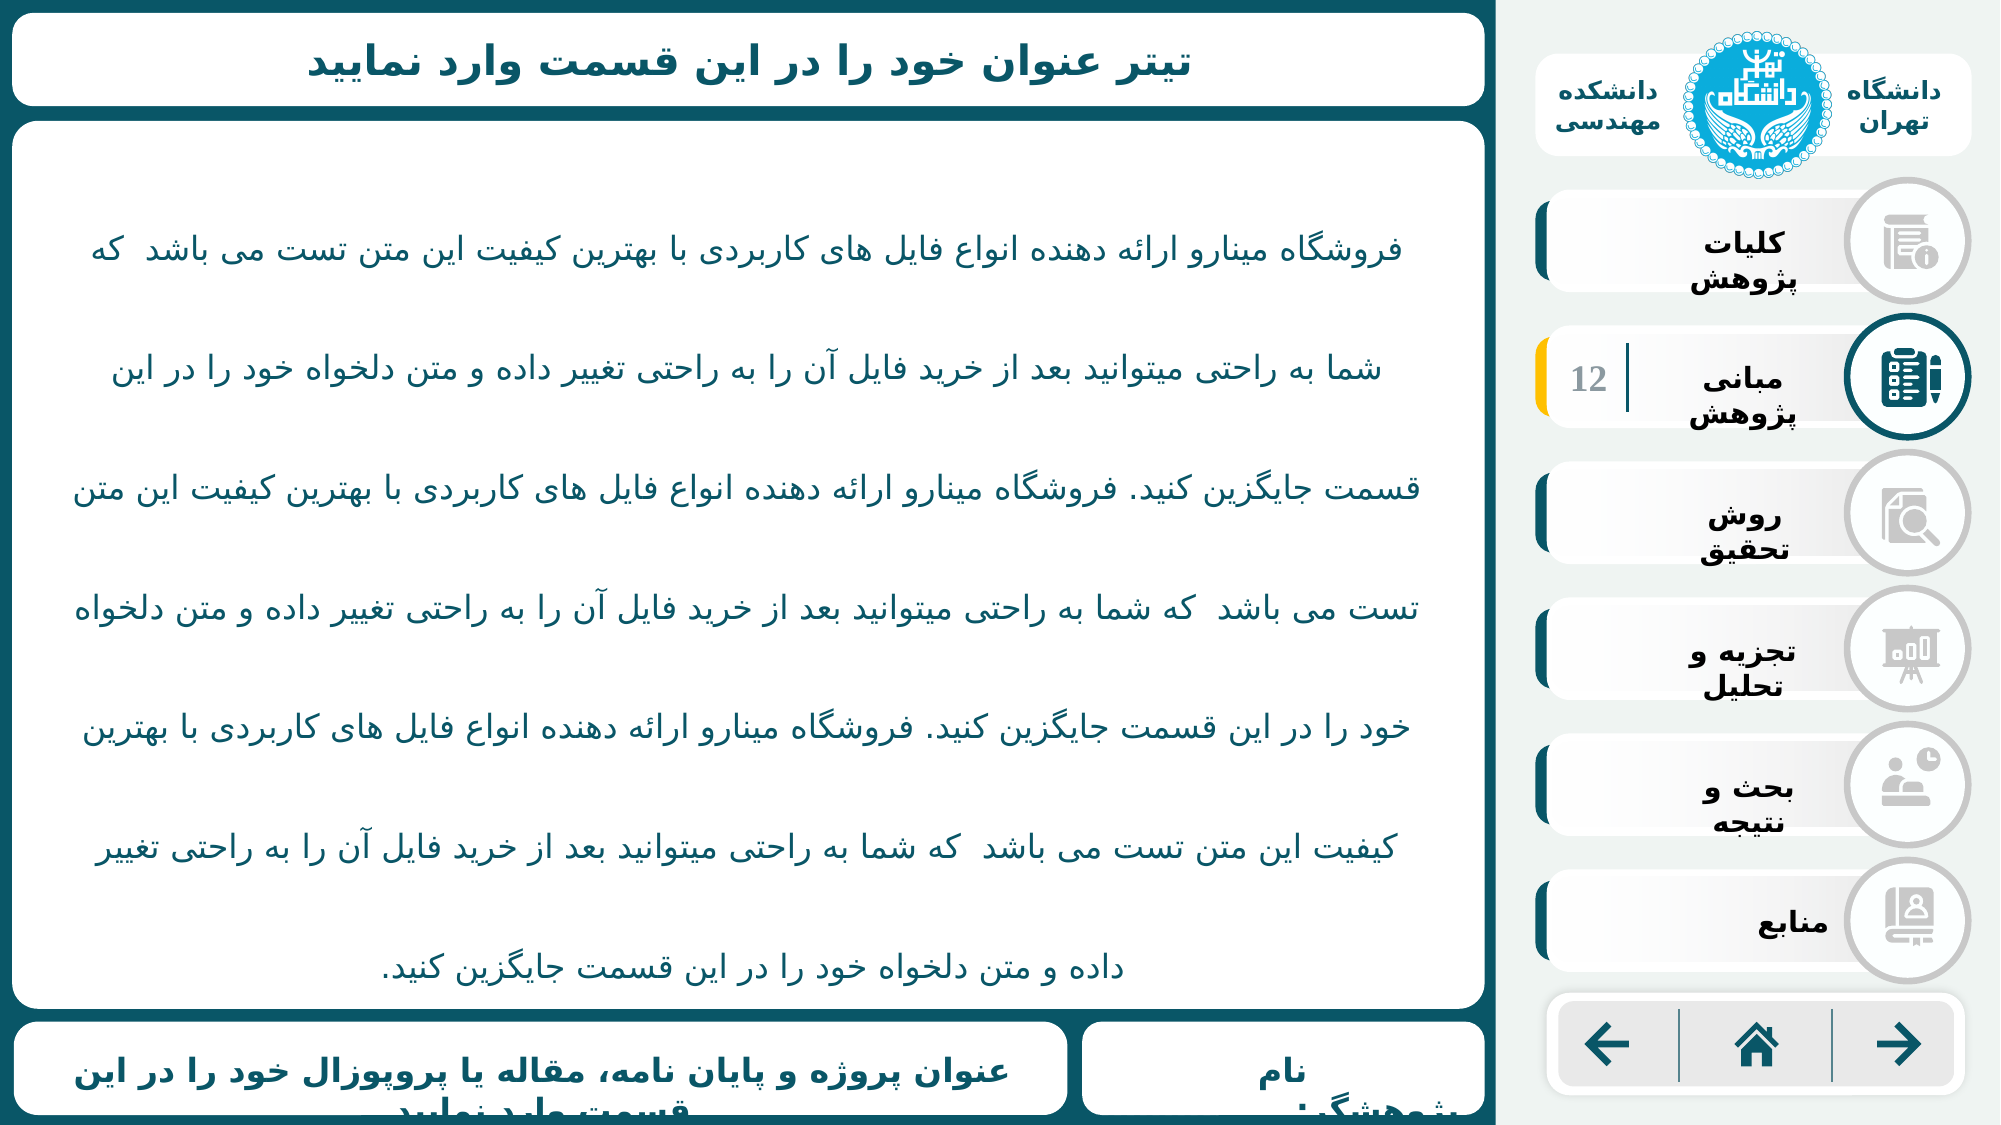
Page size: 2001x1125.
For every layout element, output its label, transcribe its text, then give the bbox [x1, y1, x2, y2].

text_box فروشگاه مینارو ارائه دهنده انواع فایل های کاربردی با بهترین کیفیت این متن تست می باشد که شما به راحتی میتوانید بعد از خرید فایل آن را به راحتی تغییر داده و متن دلخواه خود را در این قسمت جایگزین کنید. فروشگاه مینارو ارائه دهنده انواع فایل های کاربردی با بهترین کیفیت این متن تست می باشد که شما به راحتی میتوانید بعد از خرید فایل آن را به راحتی تغییر داده و متن دلخواه خود را در این قسمت جایگزین کنید. فروشگاه مینارو ارائه دهنده انواع فایل های کاربردی با بهترین کیفیت این متن تست می باشد که شما به راحتی میتوانید بعد از خرید فایل آن را به راحتی تغییر داده و متن دلخواه خود را در این قسمت جایگزین کنید. [51, 139, 1445, 993]
text_box دانشکده مهندسی [1522, 67, 1683, 142]
text_box عنوان پروژه و پایان نامه، مقاله یا پروپوزال خود را در این قسمت وارد نمایید [19, 1041, 1067, 1125]
text_box روش تحقیق [1646, 488, 1844, 573]
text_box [1881, 348, 1941, 408]
text_box منابع [1670, 895, 1844, 946]
text_box مبانی پژوهش [1642, 352, 1844, 437]
text_box تیتر عنوان خود را در این قسمت وارد نمایید [19, 26, 1481, 92]
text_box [1881, 488, 1941, 547]
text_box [1881, 625, 1941, 684]
text_box دانشگاه تهران [1832, 67, 1981, 142]
slide_number 12 [1549, 346, 1628, 407]
text_box بحث و نتیجه [1654, 760, 1844, 846]
text_box [1584, 1021, 1629, 1067]
text_box نام پژوهشگر:............... [1084, 1041, 1482, 1125]
text_box [1877, 1021, 1922, 1067]
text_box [1883, 214, 1939, 270]
picture [1683, 31, 1832, 179]
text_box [1734, 1021, 1779, 1067]
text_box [1881, 747, 1941, 807]
text_box تجزیه و تحلیل [1642, 624, 1844, 710]
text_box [1885, 887, 1935, 947]
text_box کلیات پژوهش [1644, 216, 1844, 302]
